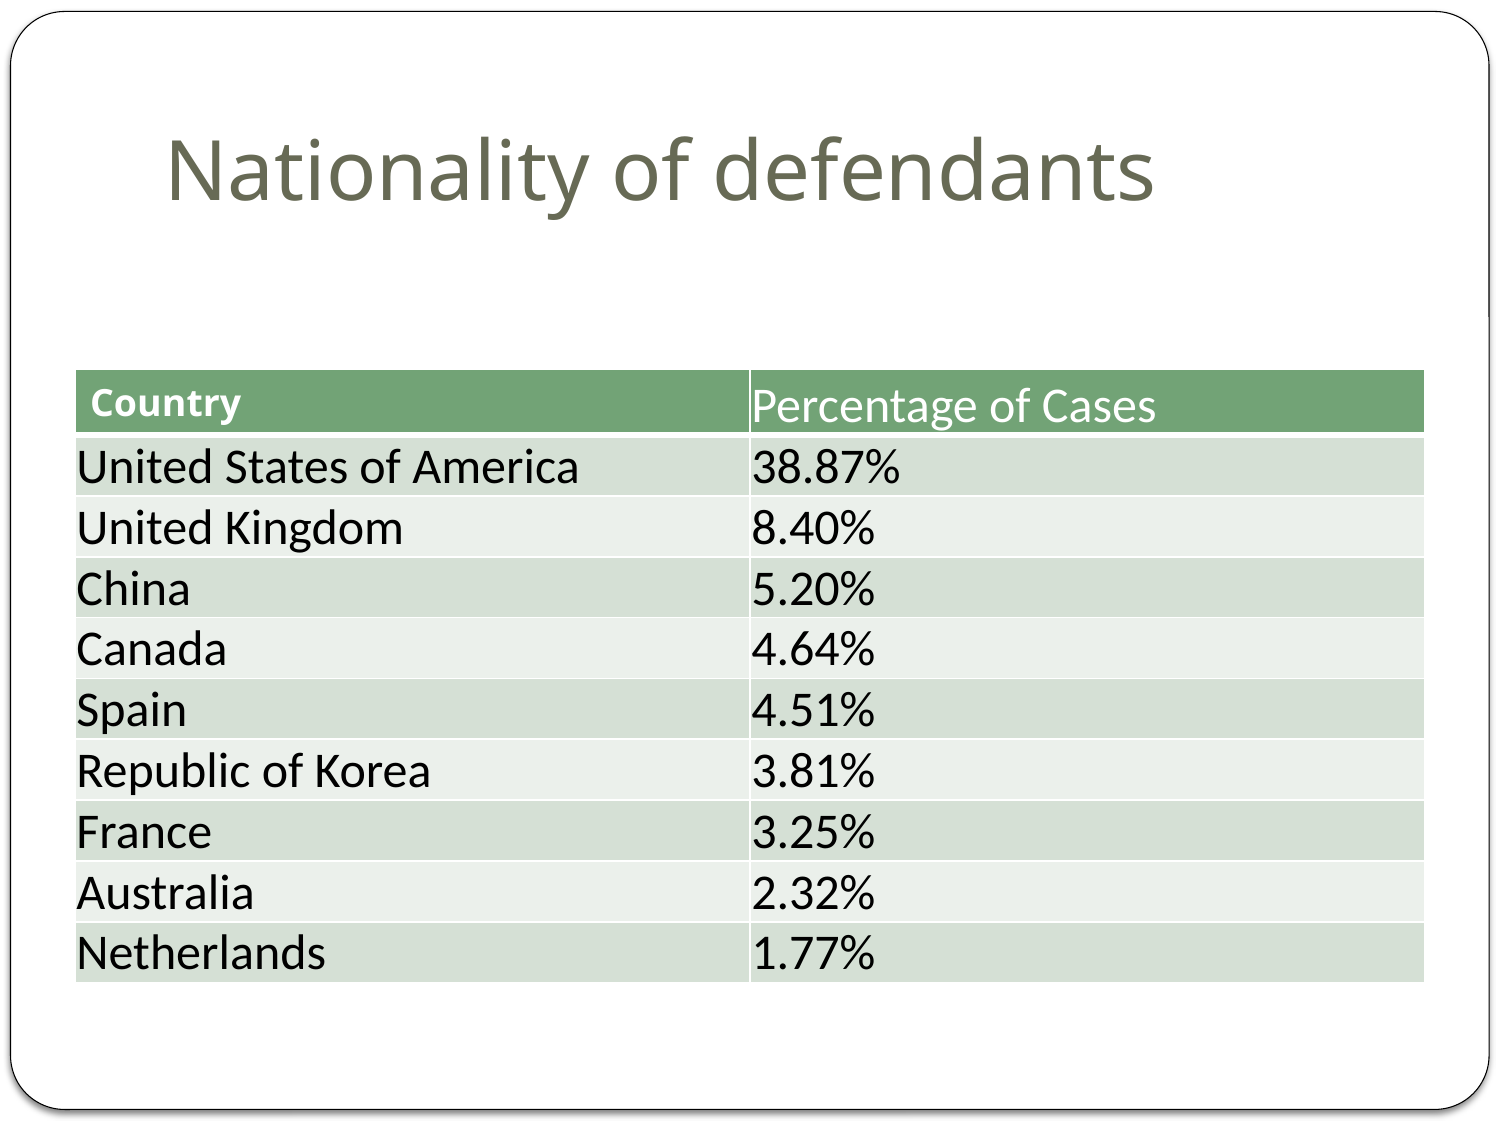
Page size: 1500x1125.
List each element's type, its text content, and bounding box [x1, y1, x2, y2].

table_cell 2.32% [751, 862, 1424, 921]
table_cell 3.25% [751, 801, 1424, 860]
table_cell 4.64% [751, 618, 1424, 678]
table_cell Spain [76, 679, 749, 738]
table_cell Netherlands [76, 923, 749, 982]
table_cell Canada [76, 618, 749, 678]
table_cell 3.81% [751, 740, 1424, 799]
table_cell 38.87% [751, 438, 1424, 495]
table_cell United Kingdom [76, 497, 749, 556]
table_cell 5.20% [751, 558, 1424, 617]
title Nationality of defendants [150, 45, 1425, 233]
table_cell United States of America [76, 438, 749, 495]
table_cell 8.40% [751, 497, 1424, 556]
table_header Country [76, 370, 749, 432]
table_cell Australia [76, 862, 749, 921]
table_cell 1.77% [751, 923, 1424, 982]
table_cell France [76, 801, 749, 860]
table_cell Republic of Korea [76, 740, 749, 799]
table_cell China [76, 558, 749, 617]
table_header Percentage of Cases [751, 370, 1424, 432]
table_cell 4.51% [751, 679, 1424, 738]
